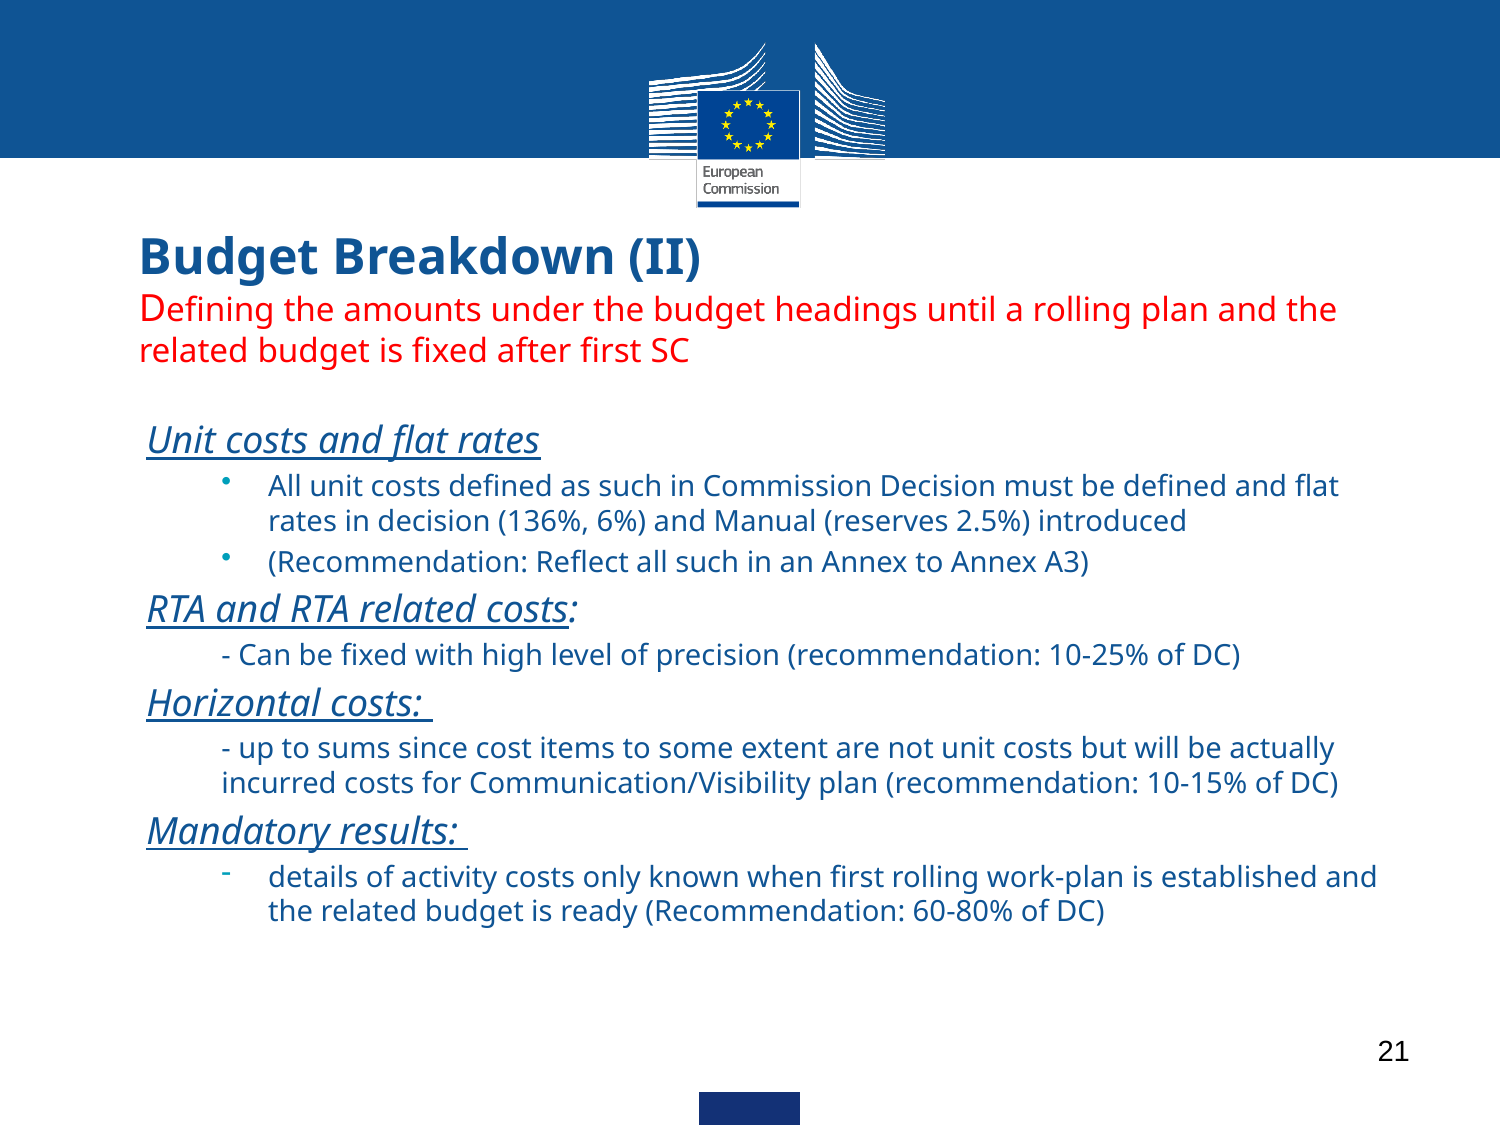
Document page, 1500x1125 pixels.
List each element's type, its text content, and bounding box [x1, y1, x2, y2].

list Unit costs and flat rates All unit costs defined as such in Commission Decision must be defined and flat rates in decision (136%, 6%) and Manual (reserves 2.5%) introduced (Recommendation: Reflect all such in an Annex to Annex A3) RTA and RTA related costs: - Can be fixed with high level of precision (recommendation: 10-25% of DC) Horizontal costs: - up to sums since cost items to some extent are not unit costs but will be actually incurred costs for Communication/Visibility plan (recommendation: 10-15% of DC) Mandatory results: details of activity costs only known when first rolling work-plan is established and the related budget is ready (Recommendation: 60-80% of DC) [75, 408, 1425, 988]
slide_number 21 [1074, 1024, 1425, 1103]
picture [649, 42, 885, 208]
title Budget Breakdown (II) Defining the amounts under the budget headings until a rolling plan and the related budget is fixed after first SC [64, 219, 1415, 374]
